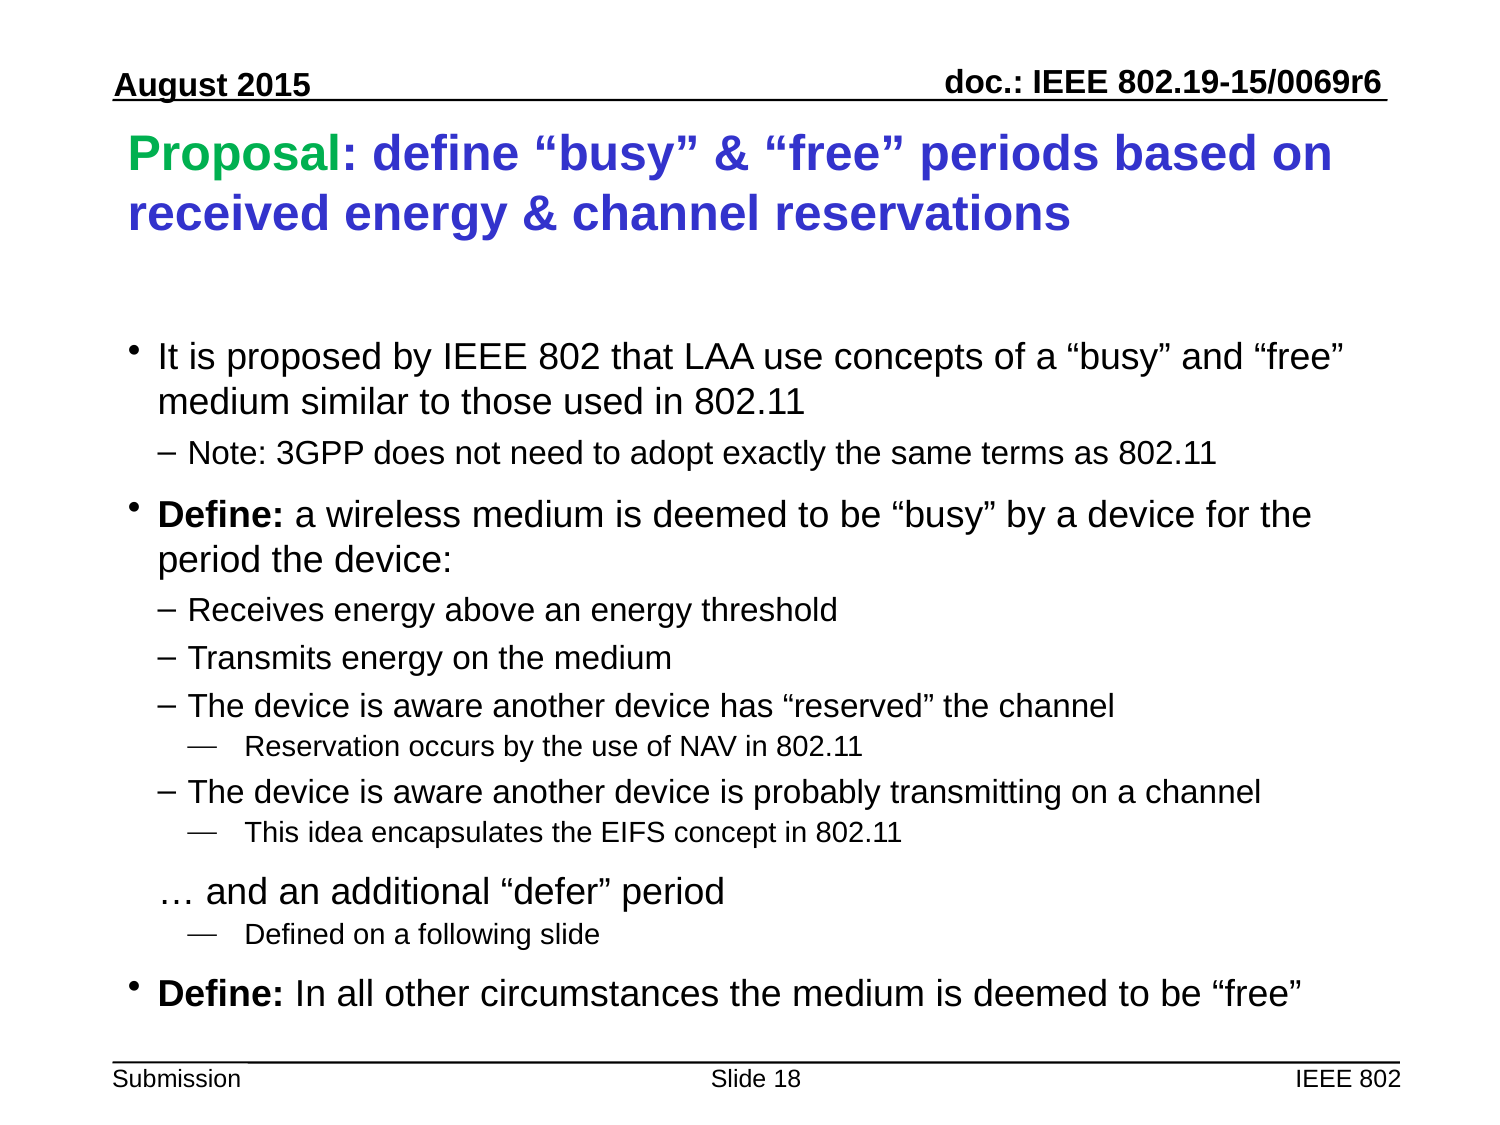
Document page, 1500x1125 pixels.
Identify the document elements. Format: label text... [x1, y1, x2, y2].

footer IEEE 802 [1294, 1061, 1402, 1093]
title Proposal: define “busy” & “free” periods based on received energy & channel reservations [112, 112, 1500, 288]
slide_number Slide 18 [709, 1061, 803, 1093]
list It is proposed by IEEE 802 that LAA use concepts of a “busy” and “free” medium similar to those used in 802.11 Note: 3GPP does not need to adopt exactly the same terms as 802.11 Define: a wireless medium is deemed to be “busy” by a device for the period the device: Receives energy above an energy threshold Transmits energy on the medium The device is aware another device has “reserved” the channel Reservation occurs by the use of NAV in 802.11 The device is aware another device is probably transmitting on a channel This idea encapsulates the EIFS concept in 802.11 … and an additional “defer” period Defined on a following slide Define: In all other circumstances the medium is deemed to be “free” [112, 324, 1388, 1000]
